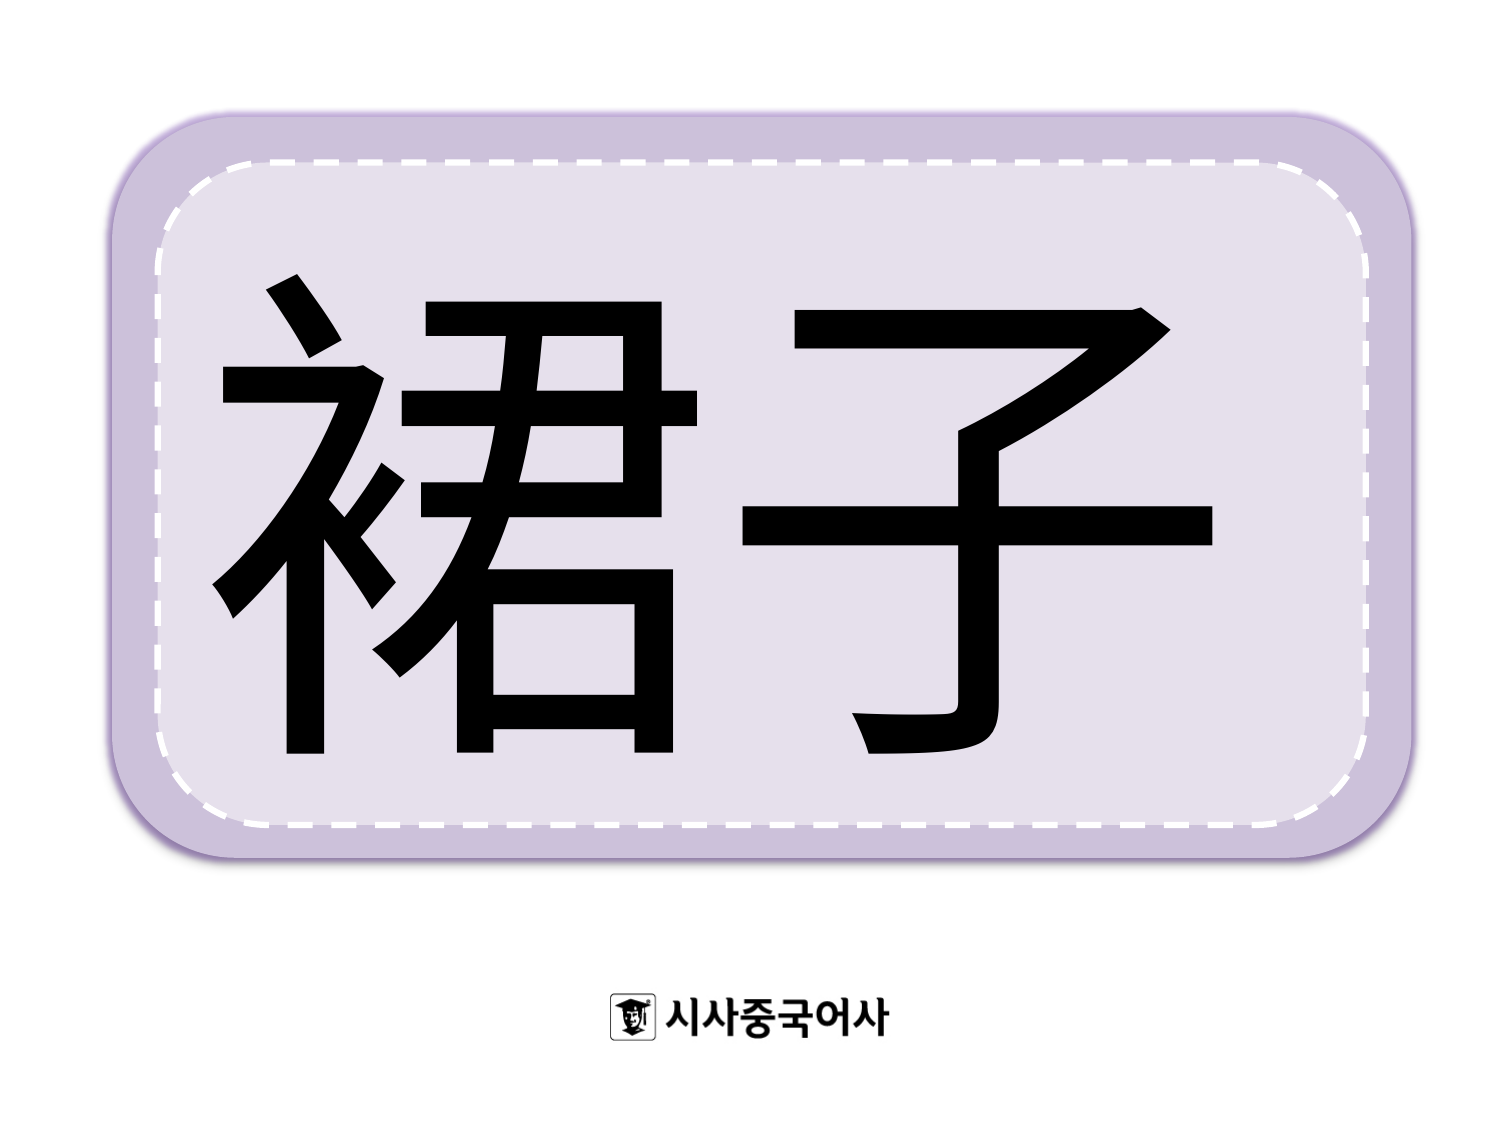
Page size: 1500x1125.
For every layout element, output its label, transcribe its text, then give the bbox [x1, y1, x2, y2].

picture [602, 987, 898, 1047]
text_box [162, 160, 1371, 824]
text_box 裙子 [171, 172, 1380, 836]
